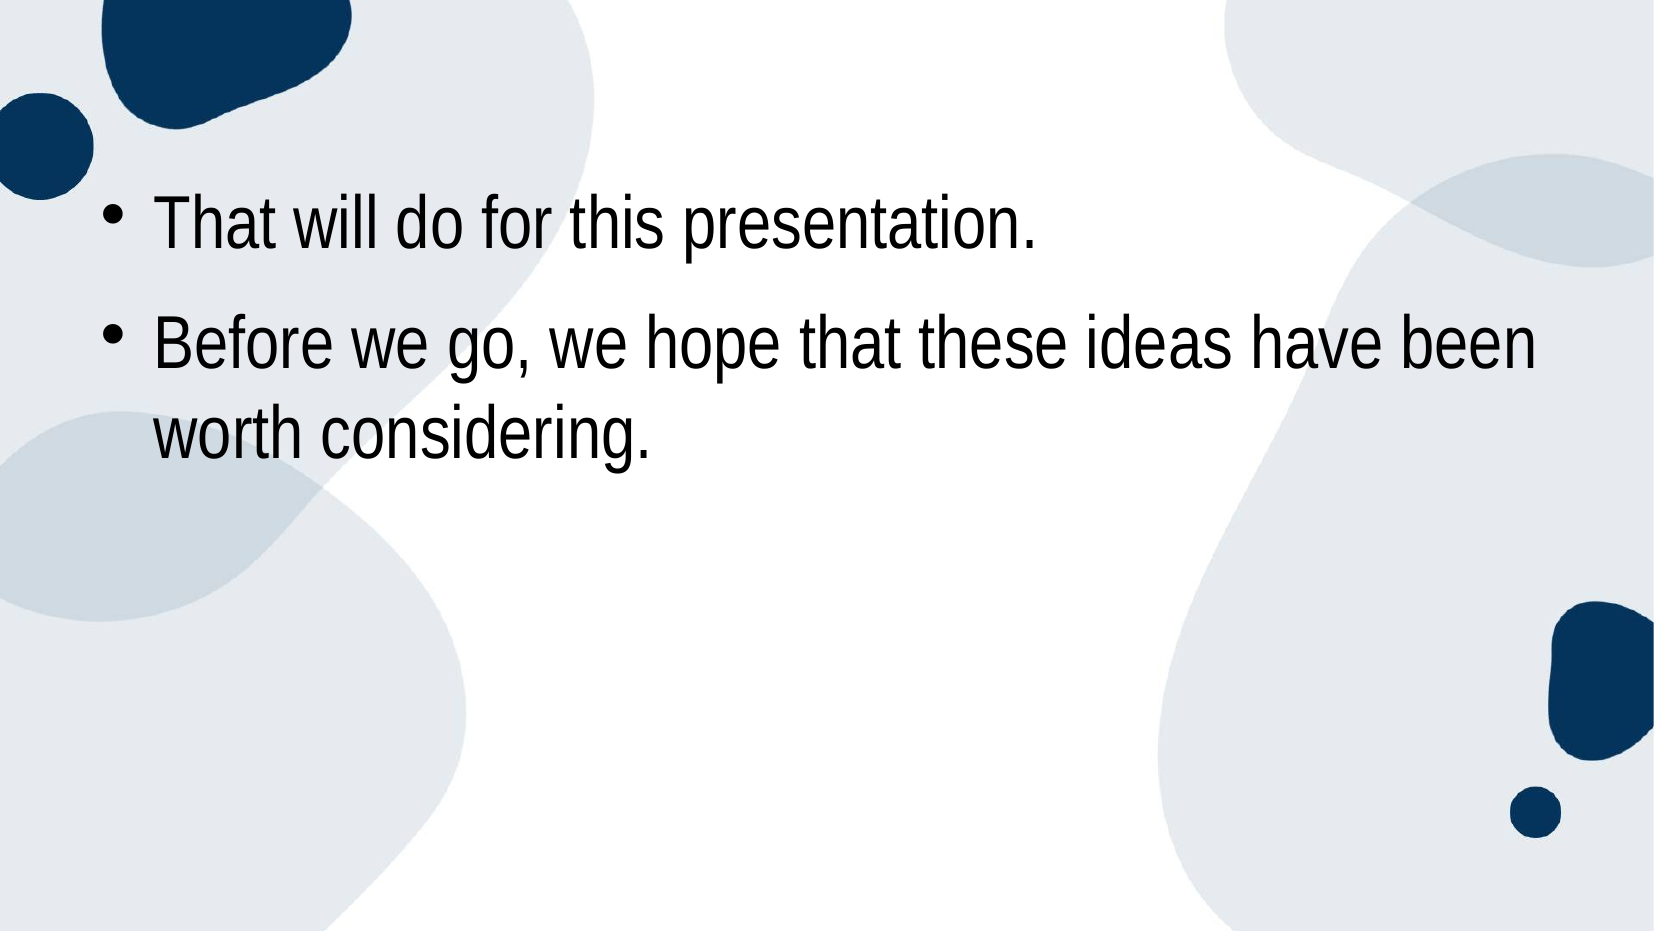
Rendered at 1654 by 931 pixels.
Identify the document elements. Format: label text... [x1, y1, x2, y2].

list That will do for this presentation. Before we go, we hope that these ideas have been worth considering. [82, 173, 1571, 757]
picture [0, 0, 1654, 931]
